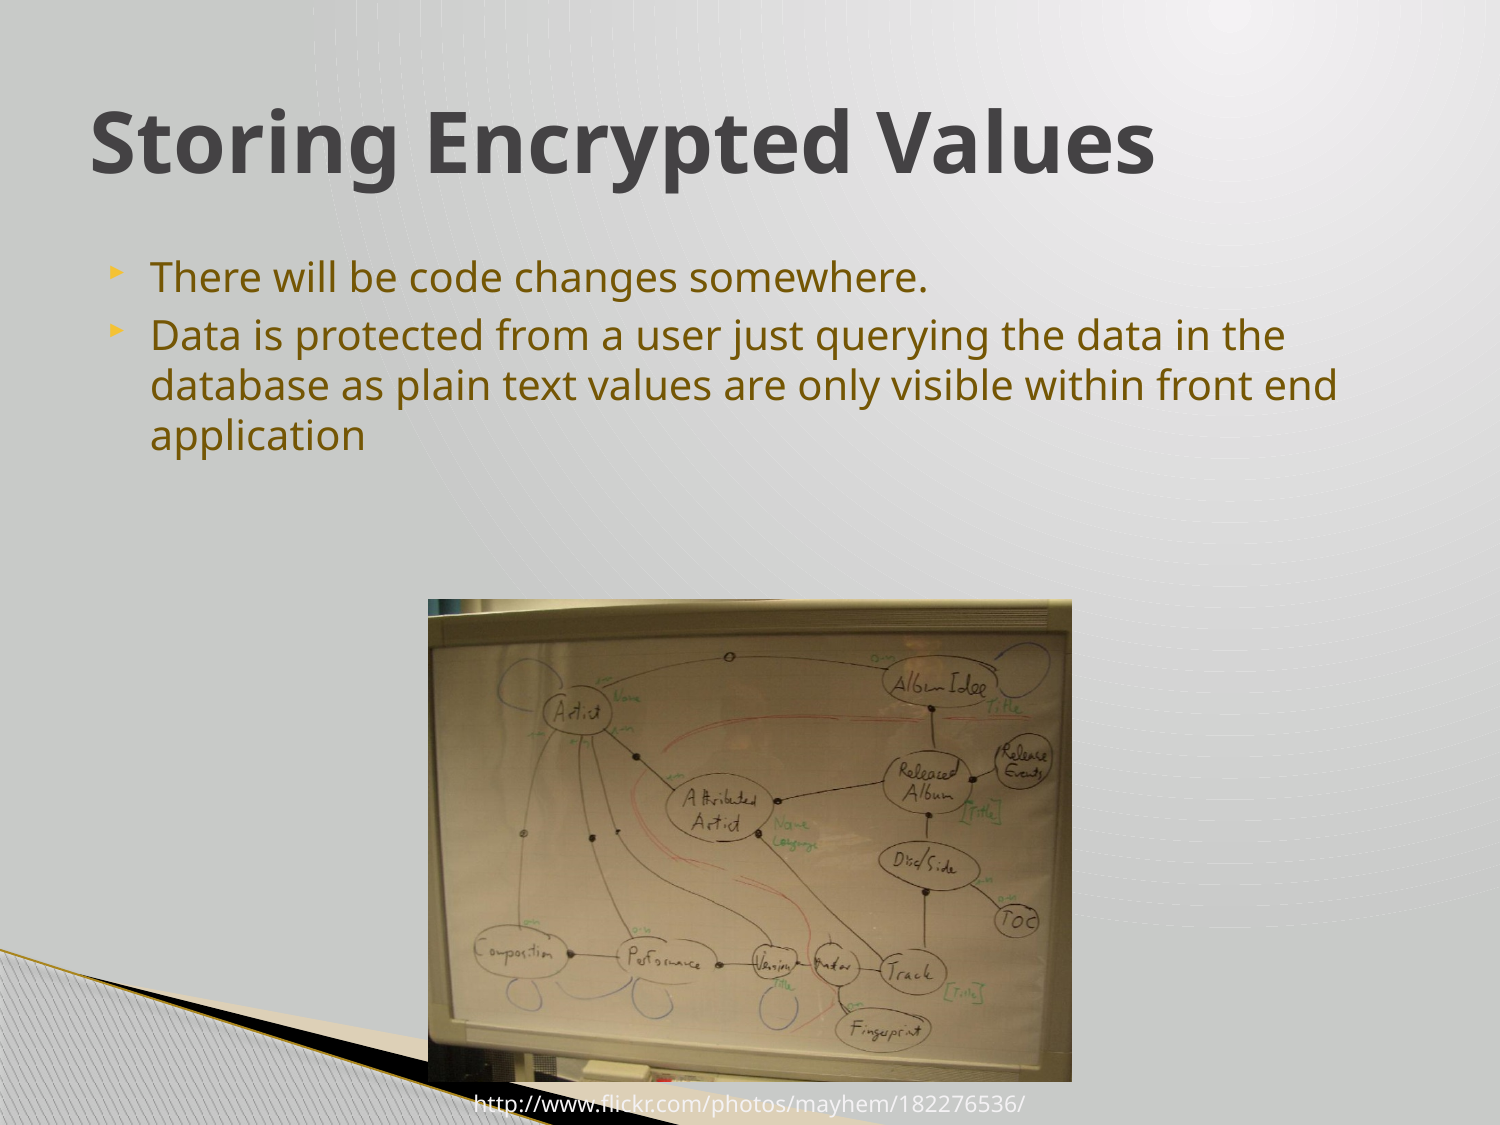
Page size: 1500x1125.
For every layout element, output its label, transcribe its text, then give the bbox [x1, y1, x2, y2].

list There will be code changes somewhere. Data is protected from a user just querying the data in the database as plain text values are only visible within front end application [75, 242, 1425, 986]
title Storing Encrypted Values [75, 45, 1425, 233]
picture [428, 599, 1072, 1083]
text_box http://www.flickr.com/photos/mayhem/182276536/ [0, 1082, 1500, 1125]
